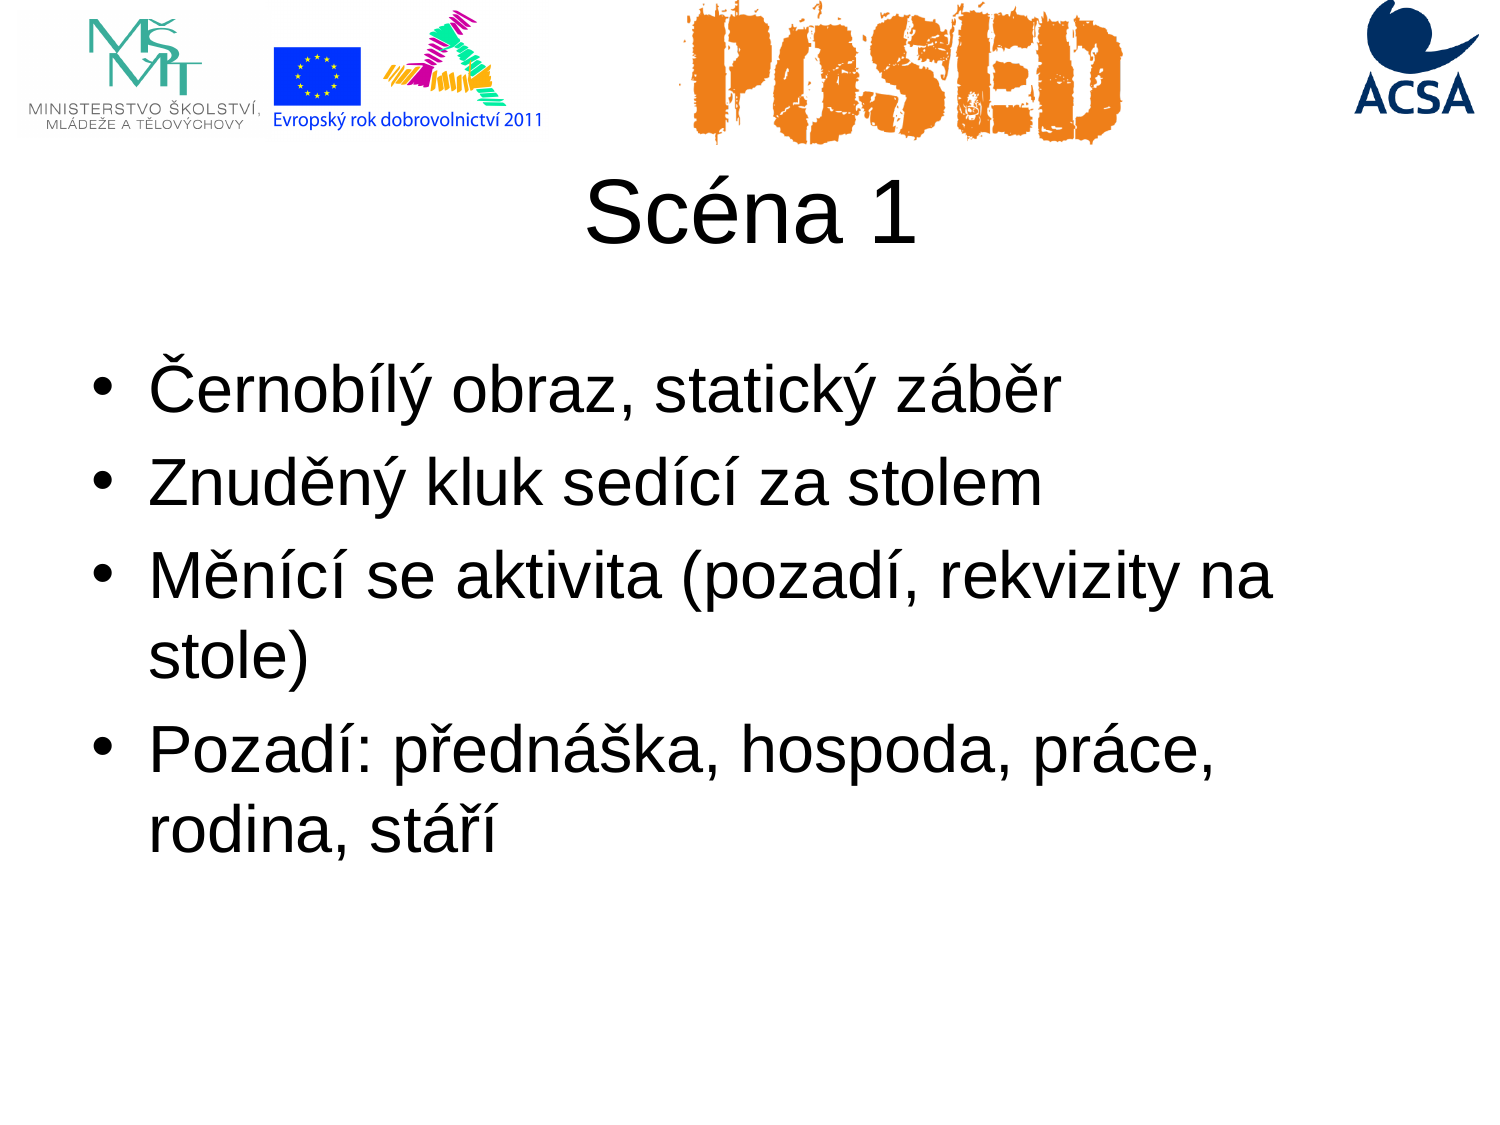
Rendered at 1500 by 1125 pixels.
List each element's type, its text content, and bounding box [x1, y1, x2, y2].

picture [17, 0, 549, 138]
title Scéna 1 [76, 113, 1428, 302]
list Černobílý obraz, statický záběr Znuděný kluk sedící za stolem Měnící se aktivita (pozadí, rekvizity na stole) Pozadí: přednáška, hospoda, práce, rodina, stáří [76, 337, 1428, 1081]
picture [1354, 0, 1479, 114]
picture [679, 0, 1123, 113]
